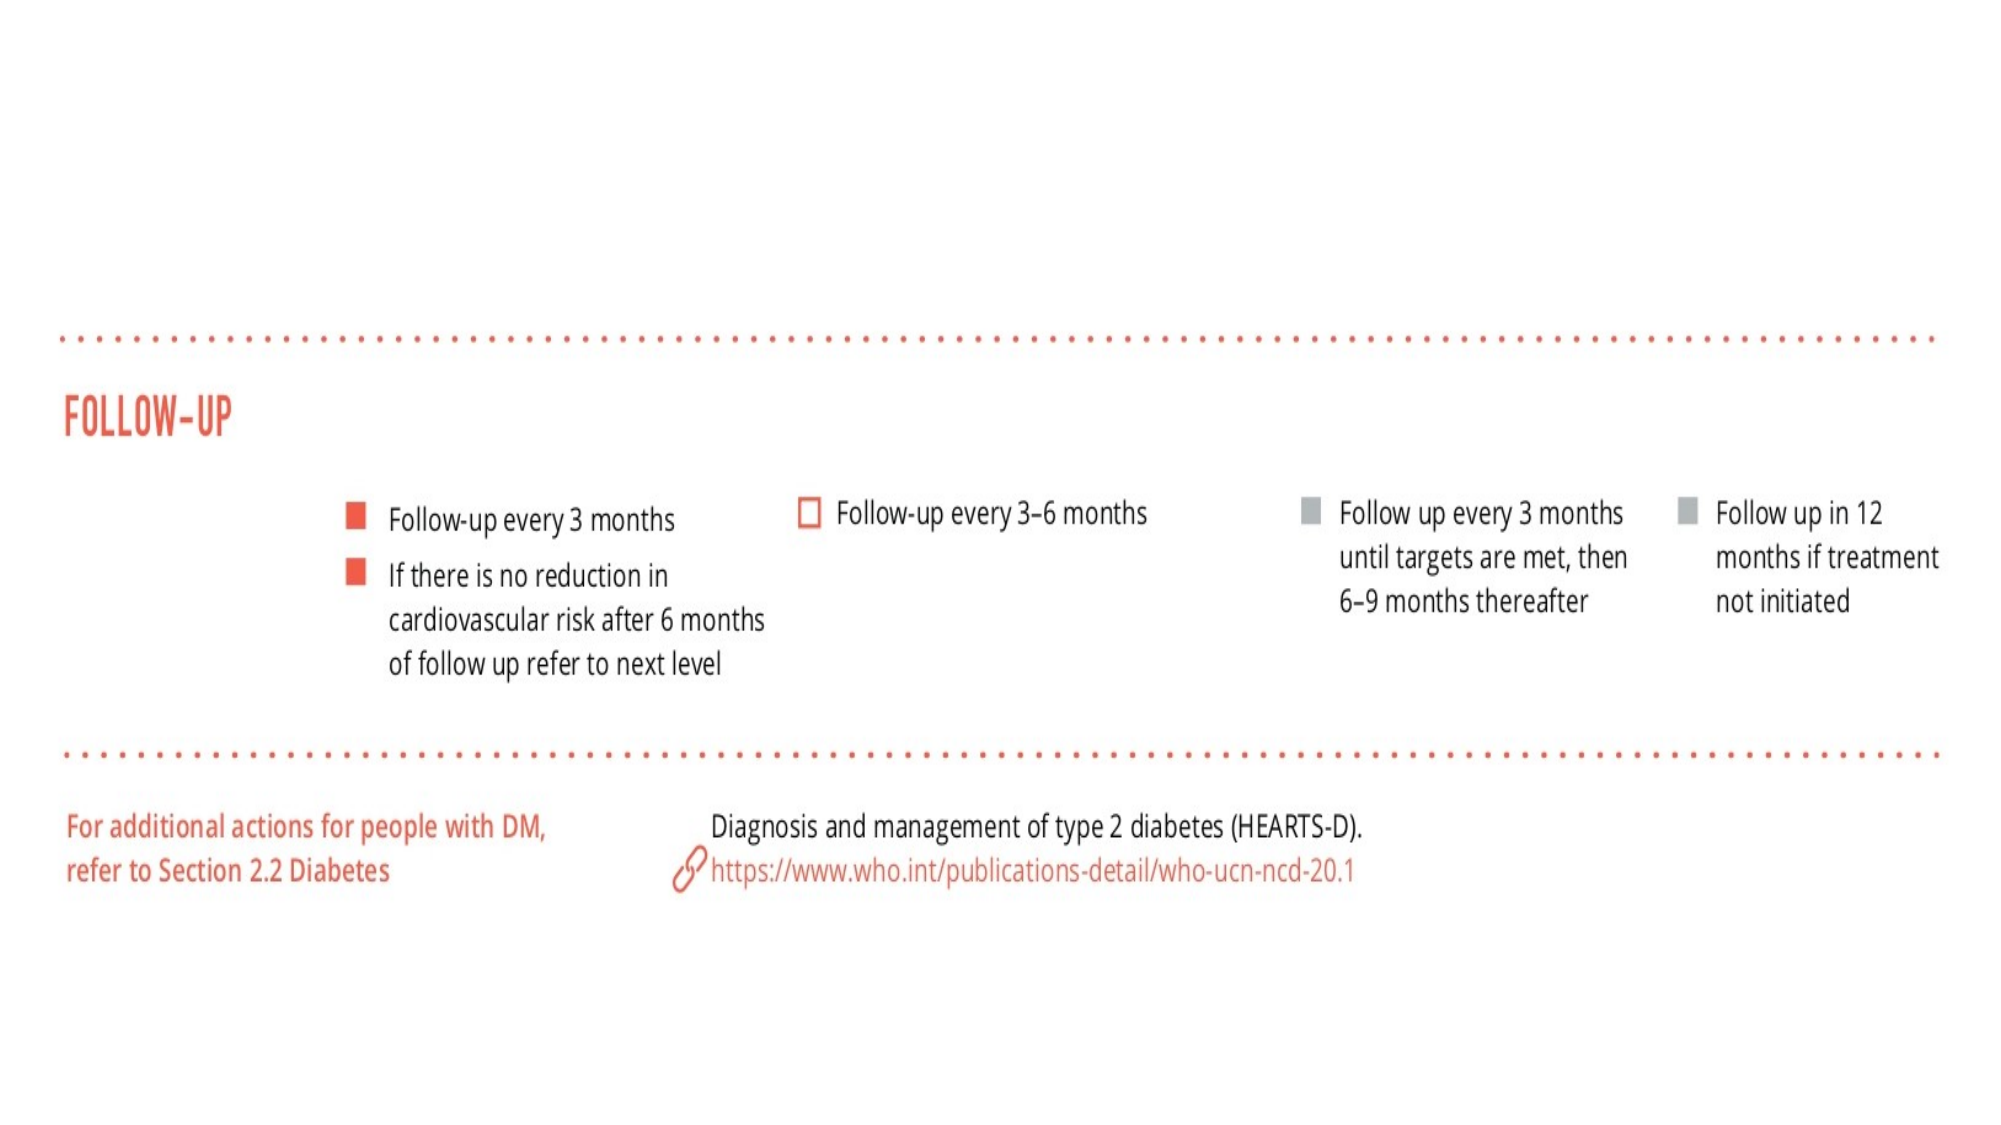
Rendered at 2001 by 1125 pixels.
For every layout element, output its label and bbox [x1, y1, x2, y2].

list [0, 277, 2000, 997]
